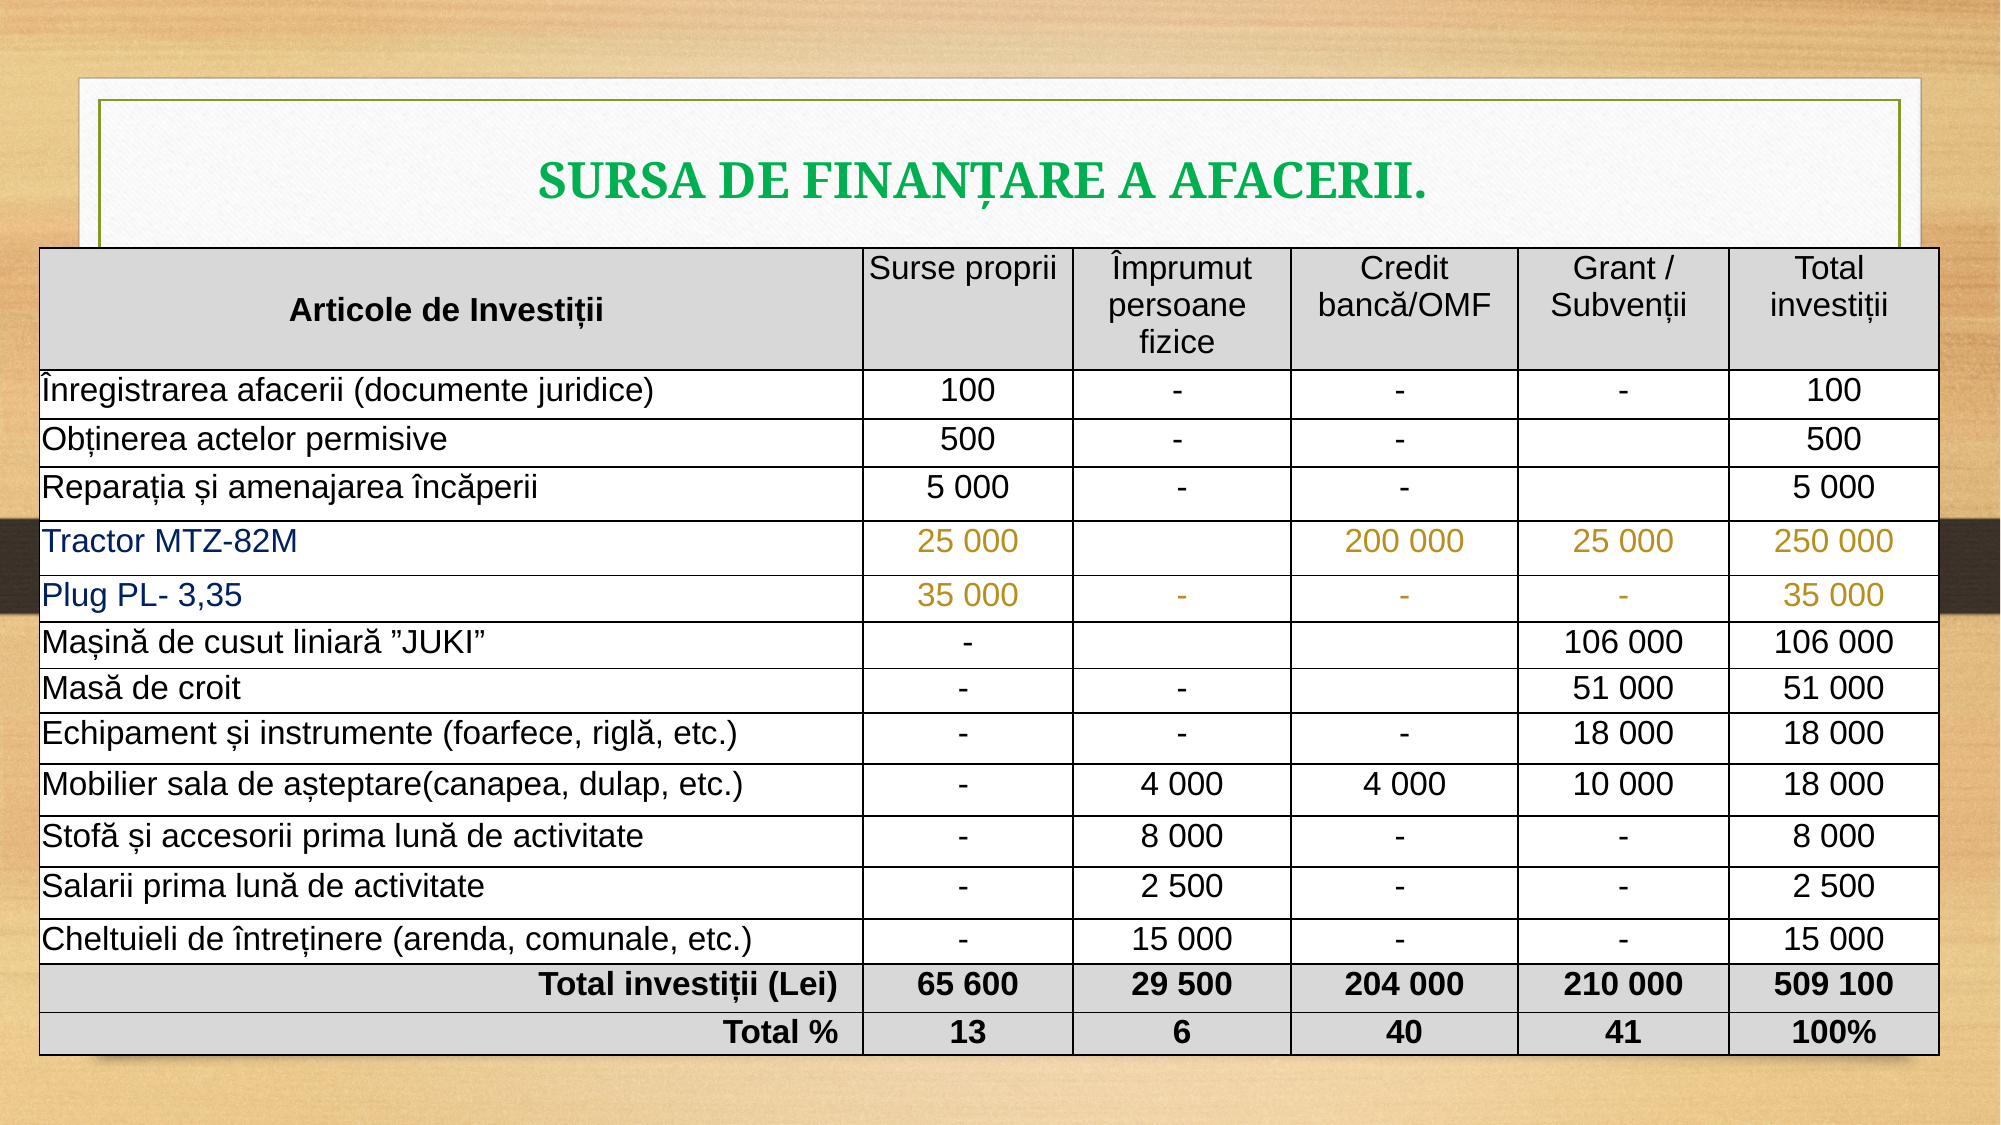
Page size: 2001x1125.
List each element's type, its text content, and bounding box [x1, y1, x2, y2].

table_cell - [1292, 468, 1517, 520]
table_cell 2 500 [1074, 868, 1290, 918]
table_header Grant / Subvenții [1519, 249, 1728, 369]
table_cell Masă de croit [40, 669, 862, 712]
table_header Articole de Investiții [40, 249, 862, 369]
table_cell 35 000 [1730, 576, 1938, 621]
table_cell 25 000 [864, 522, 1072, 575]
table_header Surse proprii [864, 249, 1072, 369]
table_cell 18 000 [1730, 714, 1938, 763]
table_cell - [1074, 468, 1290, 520]
table_cell 51 000 [1519, 669, 1728, 712]
table_cell 2 500 [1730, 868, 1938, 918]
table_cell - [1074, 371, 1290, 418]
table_cell 29 500 [1074, 965, 1290, 1012]
table_cell 500 [1730, 420, 1938, 466]
table_cell - [864, 765, 1072, 815]
table_cell 18 000 [1519, 714, 1728, 763]
table_cell 35 000 [864, 576, 1072, 621]
table_cell - [1519, 817, 1728, 866]
table_cell Obținerea actelor permisive [40, 420, 862, 466]
table_cell - [1292, 371, 1517, 418]
table_cell Cheltuieli de întreținere (arenda, comunale, etc.) [40, 920, 862, 963]
table_cell 200 000 [1292, 522, 1517, 575]
table_cell - [864, 669, 1072, 712]
table_cell Stofă și accesorii prima lună de activitate [40, 817, 862, 866]
table_cell - [1292, 920, 1517, 963]
table_cell 8 000 [1730, 817, 1938, 866]
table_cell 106 000 [1730, 623, 1938, 668]
table_cell - [1292, 576, 1517, 621]
table_cell - [864, 714, 1072, 763]
table_cell Tractor MTZ-82M [40, 522, 862, 575]
table_header Credit bancă/OMF [1292, 249, 1517, 369]
table_cell 4 000 [1292, 765, 1517, 815]
table_cell 100 [864, 371, 1072, 418]
table_cell [1519, 468, 1728, 520]
table_cell 100% [1730, 1013, 1938, 1054]
table_cell - [1292, 817, 1517, 866]
table_cell 41 [1519, 1013, 1728, 1054]
table_cell 509 100 [1730, 965, 1938, 1012]
table_cell [1074, 522, 1290, 575]
table_cell 10 000 [1519, 765, 1728, 815]
table_cell - [1292, 420, 1517, 466]
table_cell - [1519, 576, 1728, 621]
table_header Total investiții [1730, 249, 1938, 369]
table_cell 40 [1292, 1013, 1517, 1054]
table_cell 13 [864, 1013, 1072, 1054]
table_cell - [864, 623, 1072, 668]
table_cell [1292, 623, 1517, 668]
table_cell Plug PL- 3,35 [40, 576, 862, 621]
table_cell 5 000 [1730, 468, 1938, 520]
table_cell 204 000 [1292, 965, 1517, 1012]
table_cell 5 000 [864, 468, 1072, 520]
table_cell - [1519, 868, 1728, 918]
table_header Împrumut persoane fizice [1074, 249, 1290, 369]
table_cell 15 000 [1730, 920, 1938, 963]
table_cell - [864, 920, 1072, 963]
table_cell 6 [1074, 1013, 1290, 1054]
table_cell Mobilier sala de așteptare(canapea, dulap, etc.) [40, 765, 862, 815]
table_cell - [864, 817, 1072, 866]
table_cell 8 000 [1074, 817, 1290, 866]
table_cell Salarii prima lună de activitate [40, 868, 862, 918]
table_cell Reparația și amenajarea încăperii [40, 468, 862, 520]
table_cell 4 000 [1074, 765, 1290, 815]
table_cell [1074, 623, 1290, 668]
table_cell Echipament și instrumente (foarfece, riglă, etc.) [40, 714, 862, 763]
table_cell Total % [40, 1013, 862, 1054]
table_cell 65 600 [864, 965, 1072, 1012]
table_cell [1519, 420, 1728, 466]
table_cell Total investiții (Lei) [40, 965, 862, 1012]
table_cell 106 000 [1519, 623, 1728, 668]
table_cell - [1519, 371, 1728, 418]
table_cell 100 [1730, 371, 1938, 418]
table_cell - [1074, 669, 1290, 712]
table_cell 500 [864, 420, 1072, 466]
table_cell 25 000 [1519, 522, 1728, 575]
table_cell Înregistrarea afacerii (documente juridice) [40, 371, 862, 418]
table_cell [1292, 669, 1517, 712]
table_cell - [1074, 576, 1290, 621]
table_cell 210 000 [1519, 965, 1728, 1012]
table_cell - [1292, 714, 1517, 763]
title SURSA DE FINANȚARE A AFACERII. [83, 138, 1884, 219]
table_cell - [1292, 868, 1517, 918]
table_cell 250 000 [1730, 522, 1938, 575]
table_cell - [1074, 420, 1290, 466]
table_cell Mașină de cusut liniară ”JUKI” [40, 623, 862, 668]
table_cell 51 000 [1730, 669, 1938, 712]
table_cell 18 000 [1730, 765, 1938, 815]
picture [0, 0, 2001, 1125]
table_cell 15 000 [1074, 920, 1290, 963]
table_cell - [864, 868, 1072, 918]
table_cell - [1074, 714, 1290, 763]
table_cell - [1519, 920, 1728, 963]
